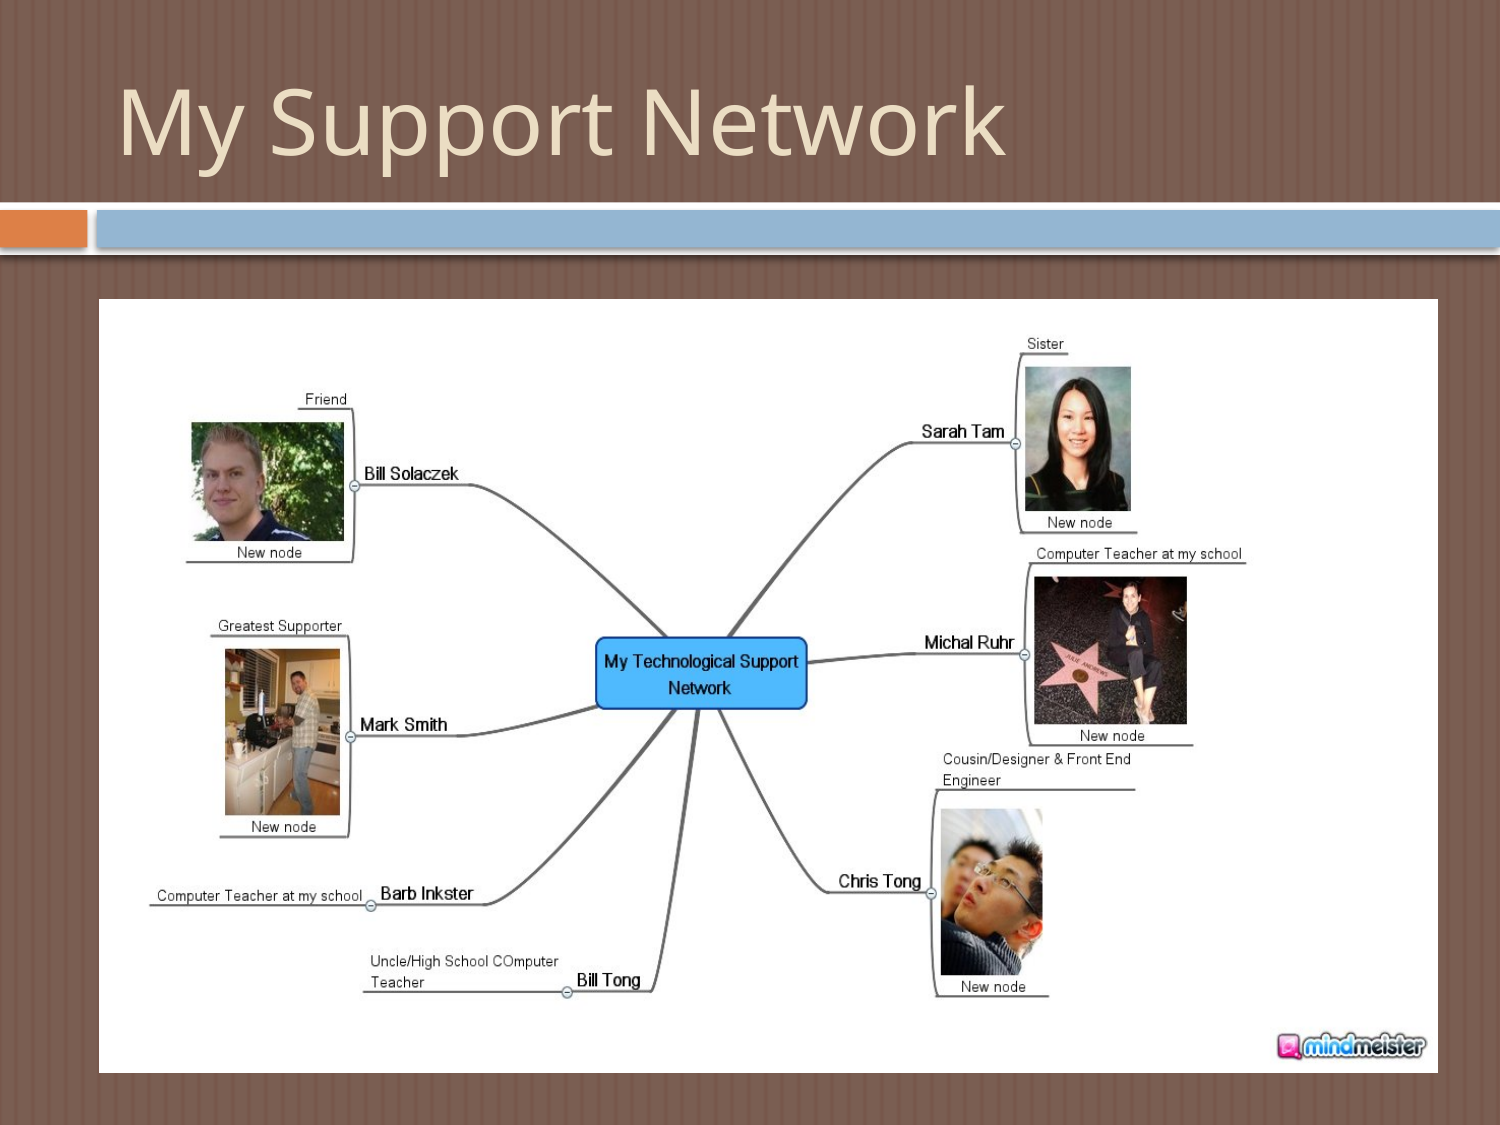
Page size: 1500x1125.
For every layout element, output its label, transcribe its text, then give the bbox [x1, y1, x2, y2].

title My Support Network [100, 37, 1438, 200]
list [99, 299, 1438, 1073]
